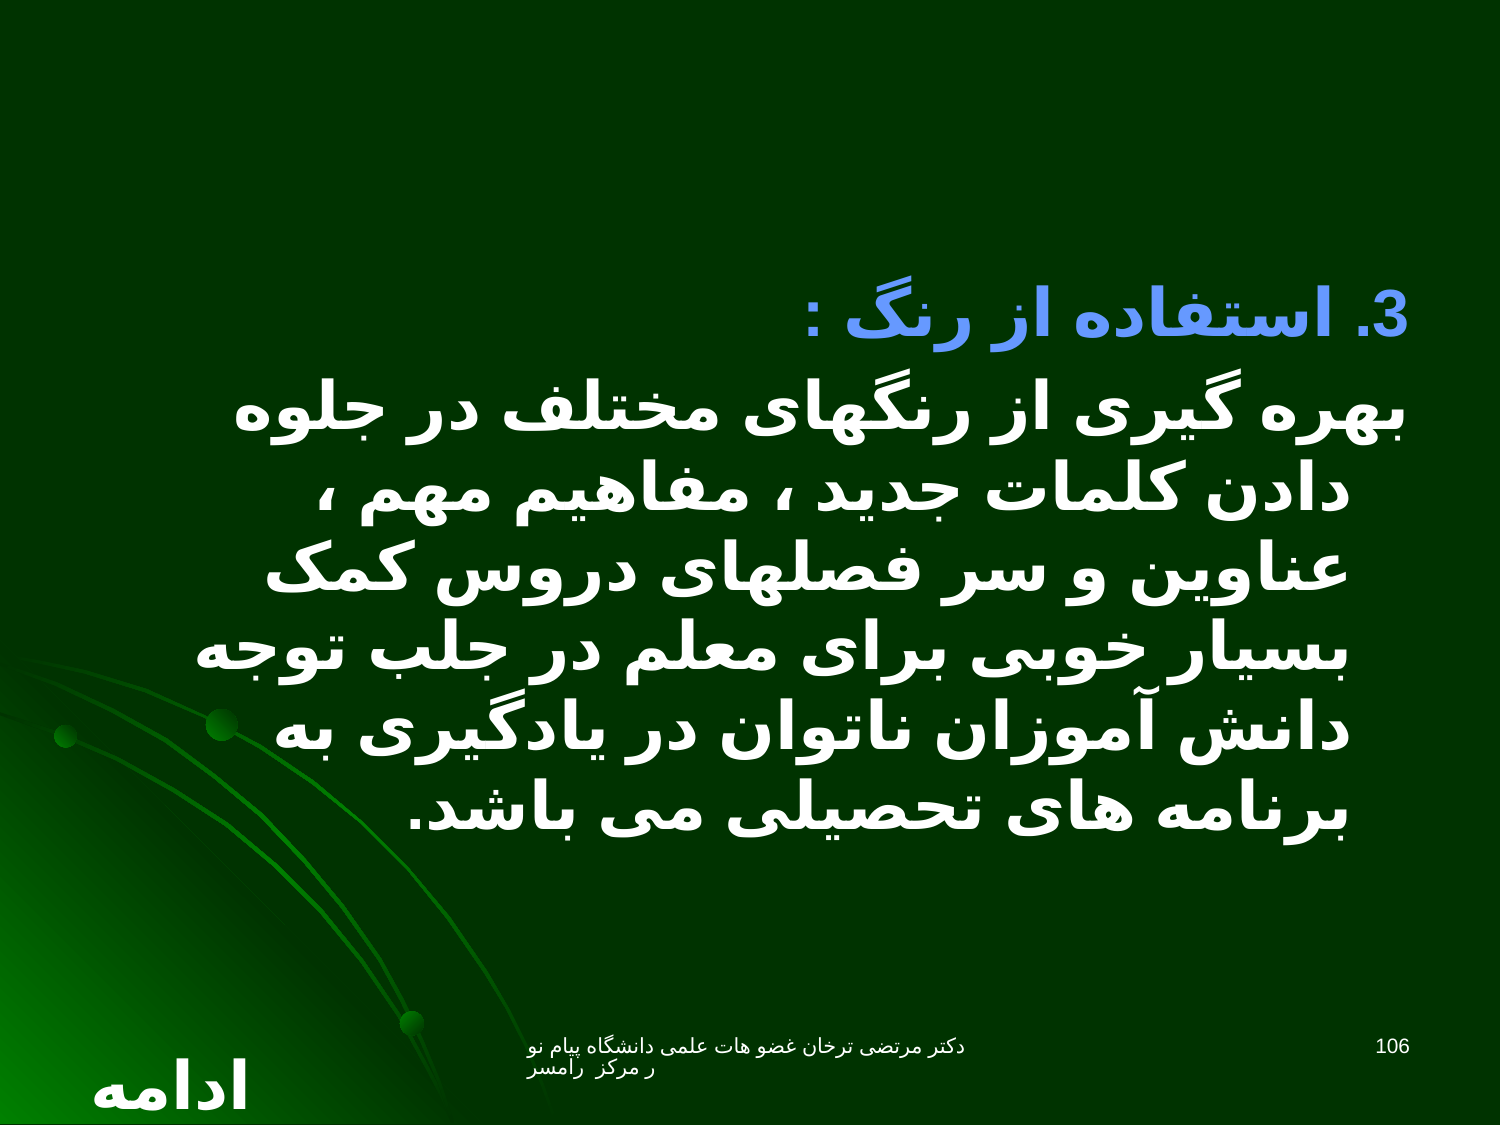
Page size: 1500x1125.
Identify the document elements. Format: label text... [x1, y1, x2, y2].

footer دکتر مرتضی ترخان غضو هات علمی دانشگاه پیام نور مرکز رامسر [512, 1024, 988, 1101]
slide_number 106 [1074, 1024, 1426, 1101]
list 3. استفاده از رنگ : بهره گیری از رنگهای مختلف در جلوه دادن کلمات جدید ، مفاهیم مهم ، عناوین و سر فصلهای دروس کمک بسیار خوبی برای معلم در جلب توجه دانش آموزان ناتوان در یادگیری به برنامه های تحصیلی می باشد. ادامه [74, 262, 1426, 1006]
